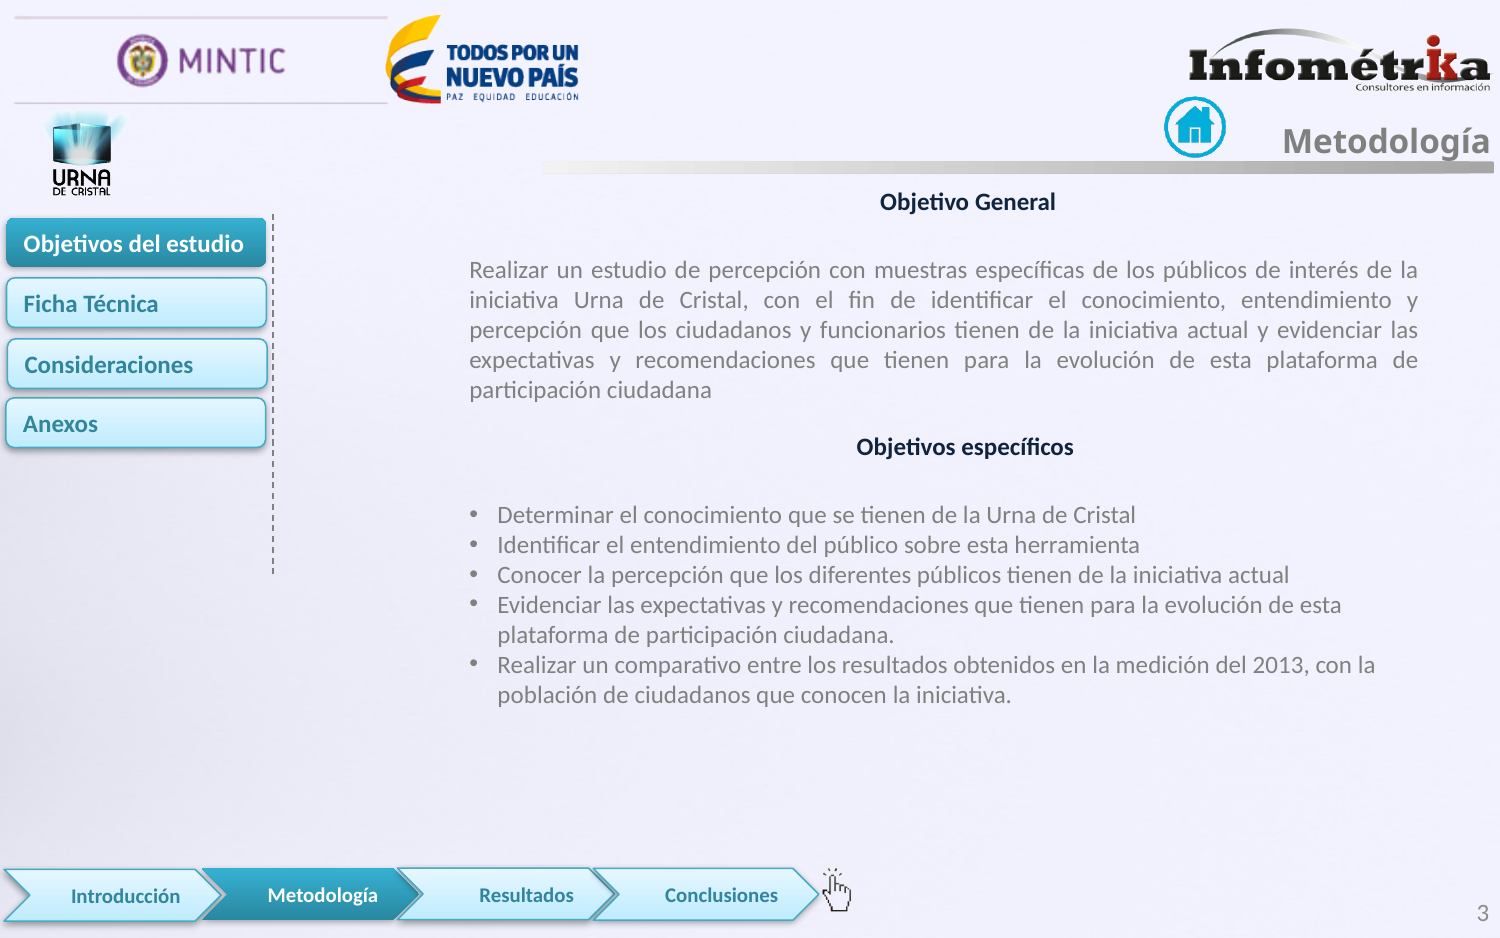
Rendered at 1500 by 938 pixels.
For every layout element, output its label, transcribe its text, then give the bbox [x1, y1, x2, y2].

text_box Objetivos específicos [590, 423, 1341, 468]
text_box Realizar un estudio de percepción con muestras específicas de los públicos de interés de la iniciativa Urna de Cristal, con el fin de identificar el conocimiento, entendimiento y percepción que los ciudadanos y funcionarios tienen de la iniciativa actual y evidenciar las expectativas y recomendaciones que tienen para la evolución de esta plataforma de participación ciudadana [454, 246, 1435, 411]
text_box Ficha Técnica [5, 277, 268, 329]
text_box Conclusiones [592, 867, 813, 921]
picture [0, 0, 1500, 938]
text_box Resultados [396, 867, 610, 921]
text_box Introducción [3, 868, 218, 922]
text_box Objetivos del estudio [6, 217, 267, 268]
text_box Objetivo General [593, 177, 1344, 223]
text_box Determinar el conocimiento que se tienen de la Urna de Cristal Identificar el entendimiento del público sobre esta herramienta Conocer la percepción que los diferentes públicos tienen de la iniciativa actual Evidenciar las expectativas y recomendaciones que tienen para la evolución de esta plataforma de participación ciudadana. Realizar un comparativo entre los resultados obtenidos en la medición del 2013, con la población de ciudadanos que conocen la iniciativa. [454, 491, 1435, 716]
text_box Consideraciones [6, 338, 268, 390]
text_box Anexos [5, 397, 267, 449]
text_box Metodología [1128, 113, 1500, 168]
picture [1163, 129, 1187, 158]
picture [1169, 101, 1221, 153]
slide_number 3 [1154, 886, 1500, 936]
text_box Metodología [201, 868, 414, 921]
picture [1203, 136, 1226, 158]
